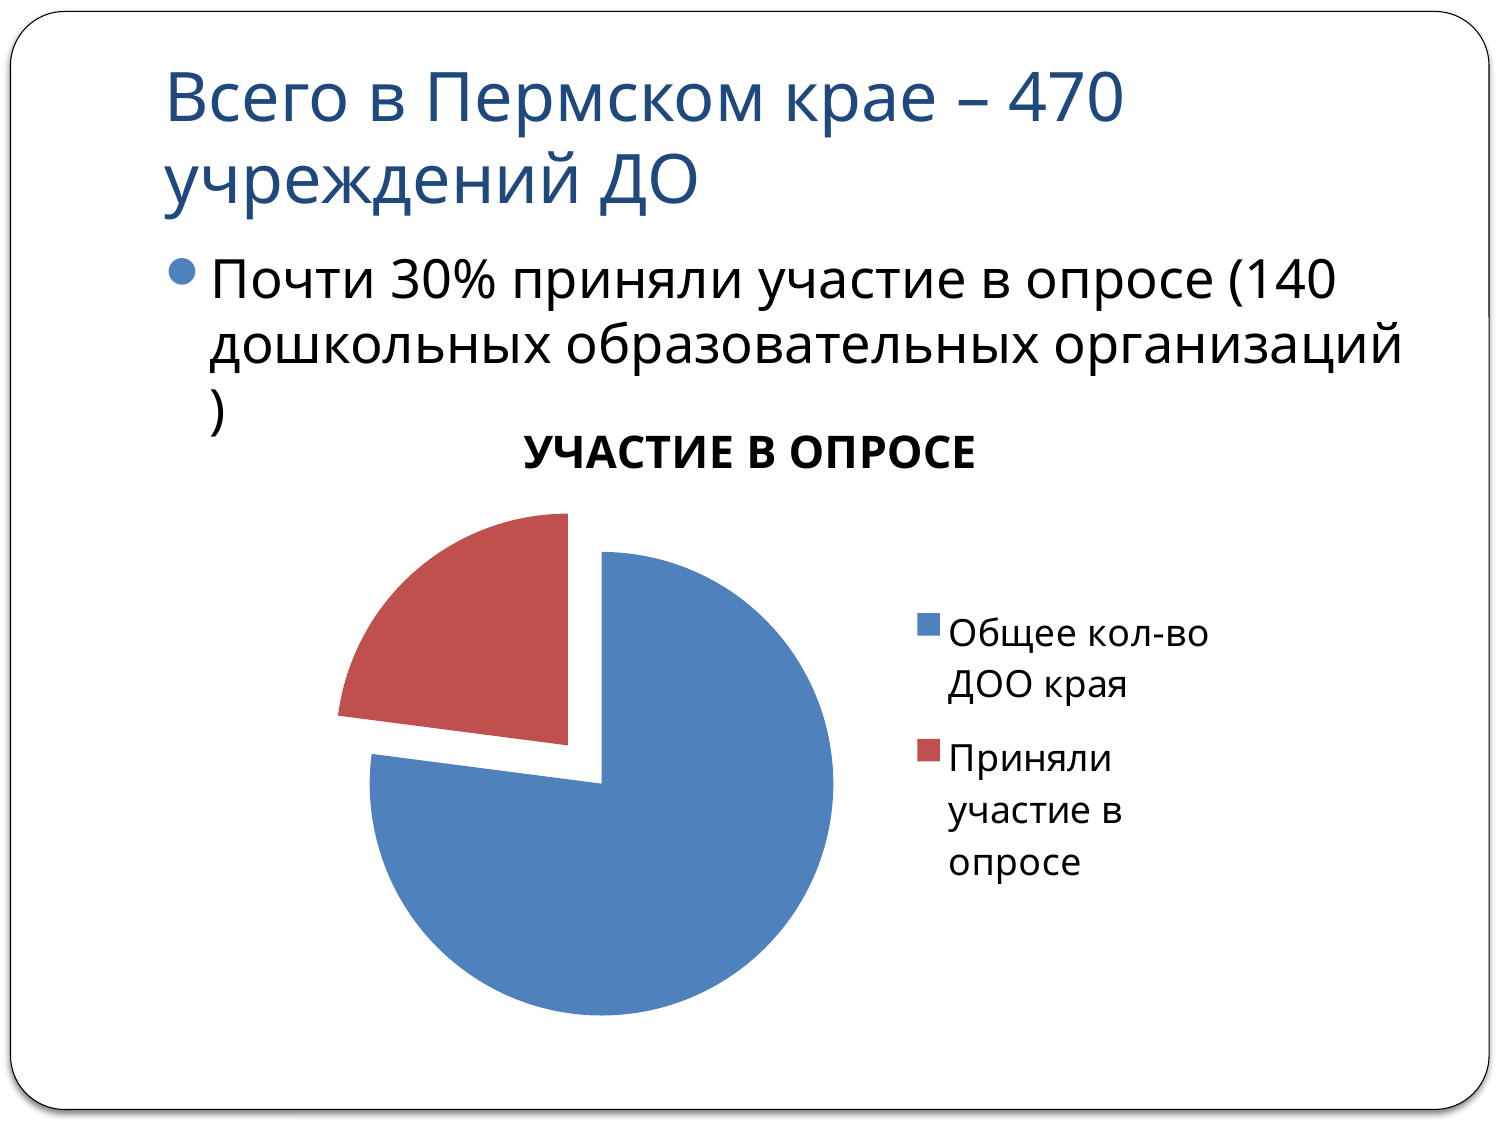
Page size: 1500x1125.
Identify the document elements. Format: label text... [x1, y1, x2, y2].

title Всего в Пермском крае – 470 учреждений ДО [150, 45, 1425, 233]
list Почти 30% приняли участие в опросе (140 дошкольных образовательных организаций ) [150, 237, 1425, 988]
chart [249, 385, 1251, 1036]
